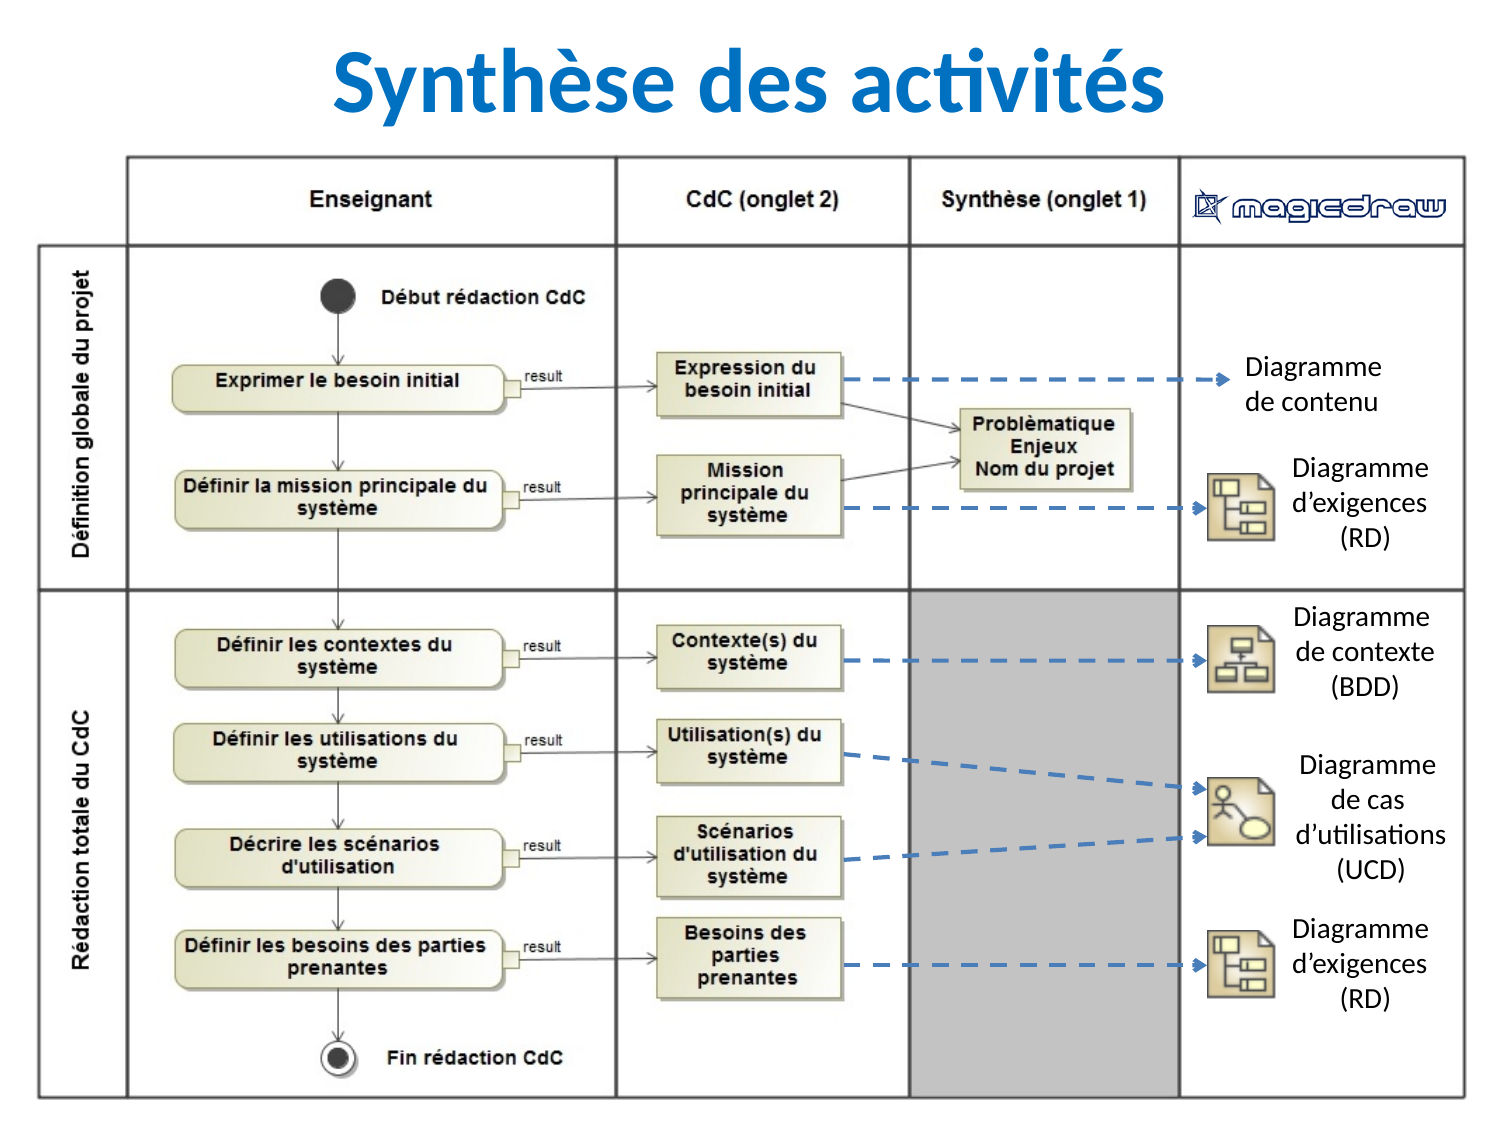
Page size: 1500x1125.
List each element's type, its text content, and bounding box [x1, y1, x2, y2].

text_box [843, 836, 1208, 861]
title Synthèse des activités [75, 11, 1425, 141]
picture [23, 144, 1478, 1114]
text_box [843, 753, 1208, 790]
